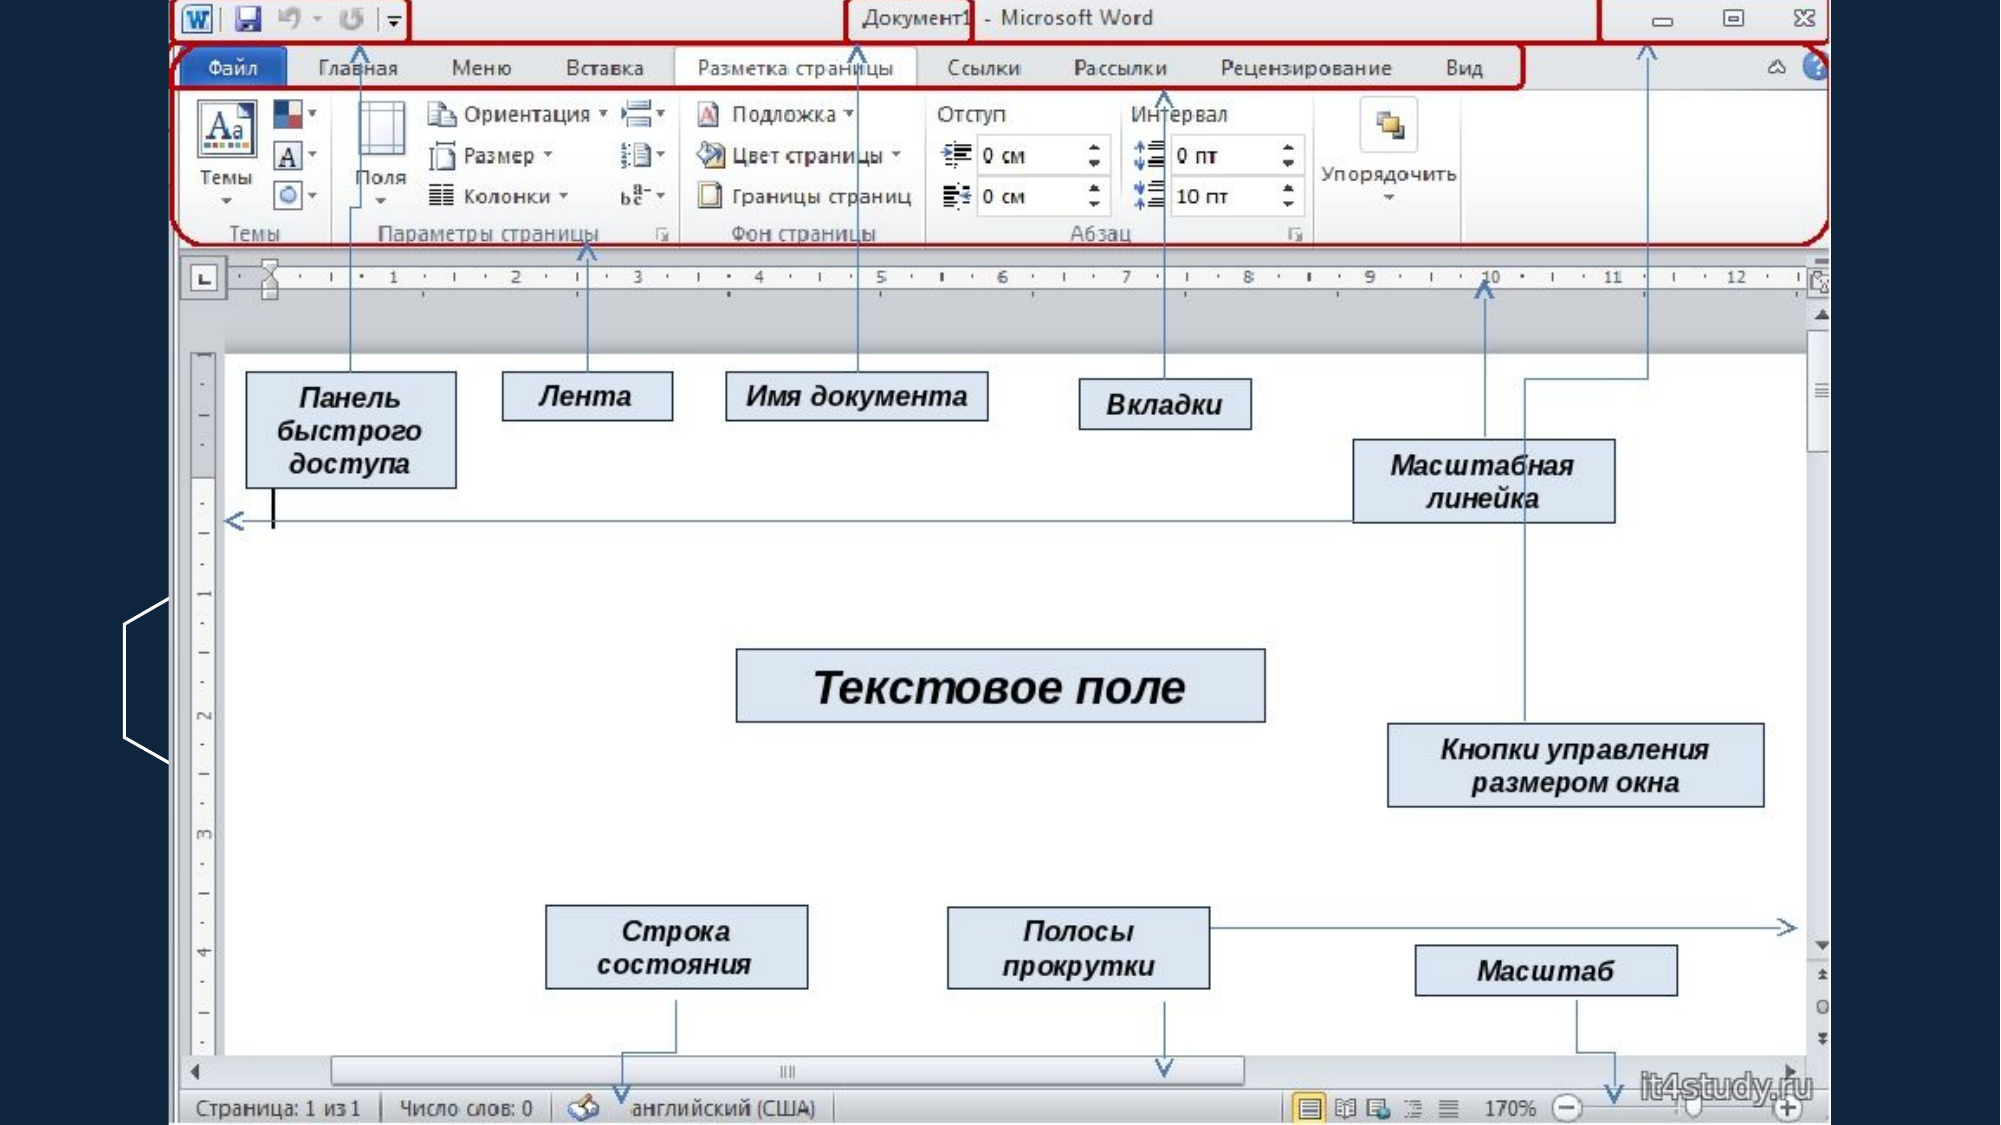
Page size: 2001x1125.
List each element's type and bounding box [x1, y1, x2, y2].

picture [168, 0, 1848, 1125]
